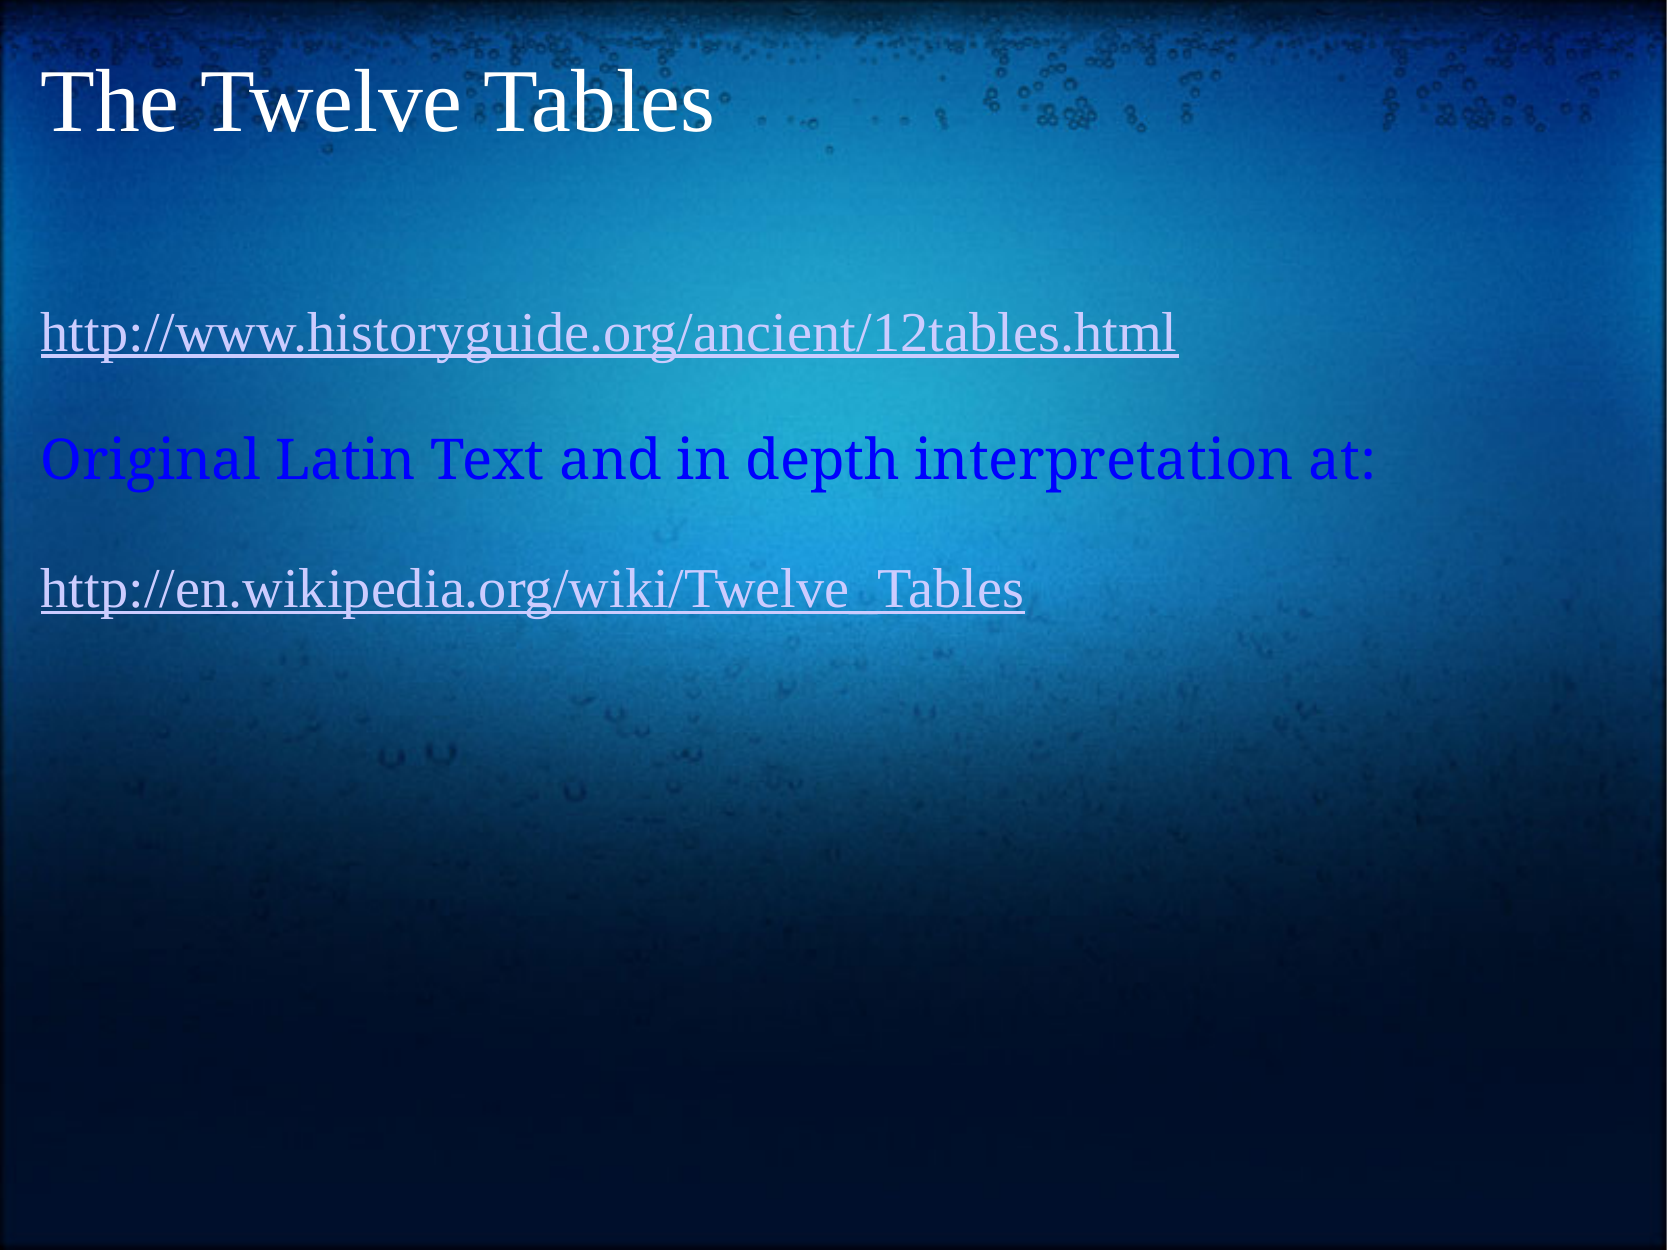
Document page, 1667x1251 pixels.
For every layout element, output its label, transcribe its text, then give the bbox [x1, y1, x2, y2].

list http://www.historyguide.org/ancient/12tables.html Original Latin Text and in depth interpretation at: http://en.wikipedia.org/wiki/Twelve_Tables [40, 299, 1627, 1201]
title The Twelve Tables [40, 49, 1627, 201]
picture [0, 0, 1667, 1250]
